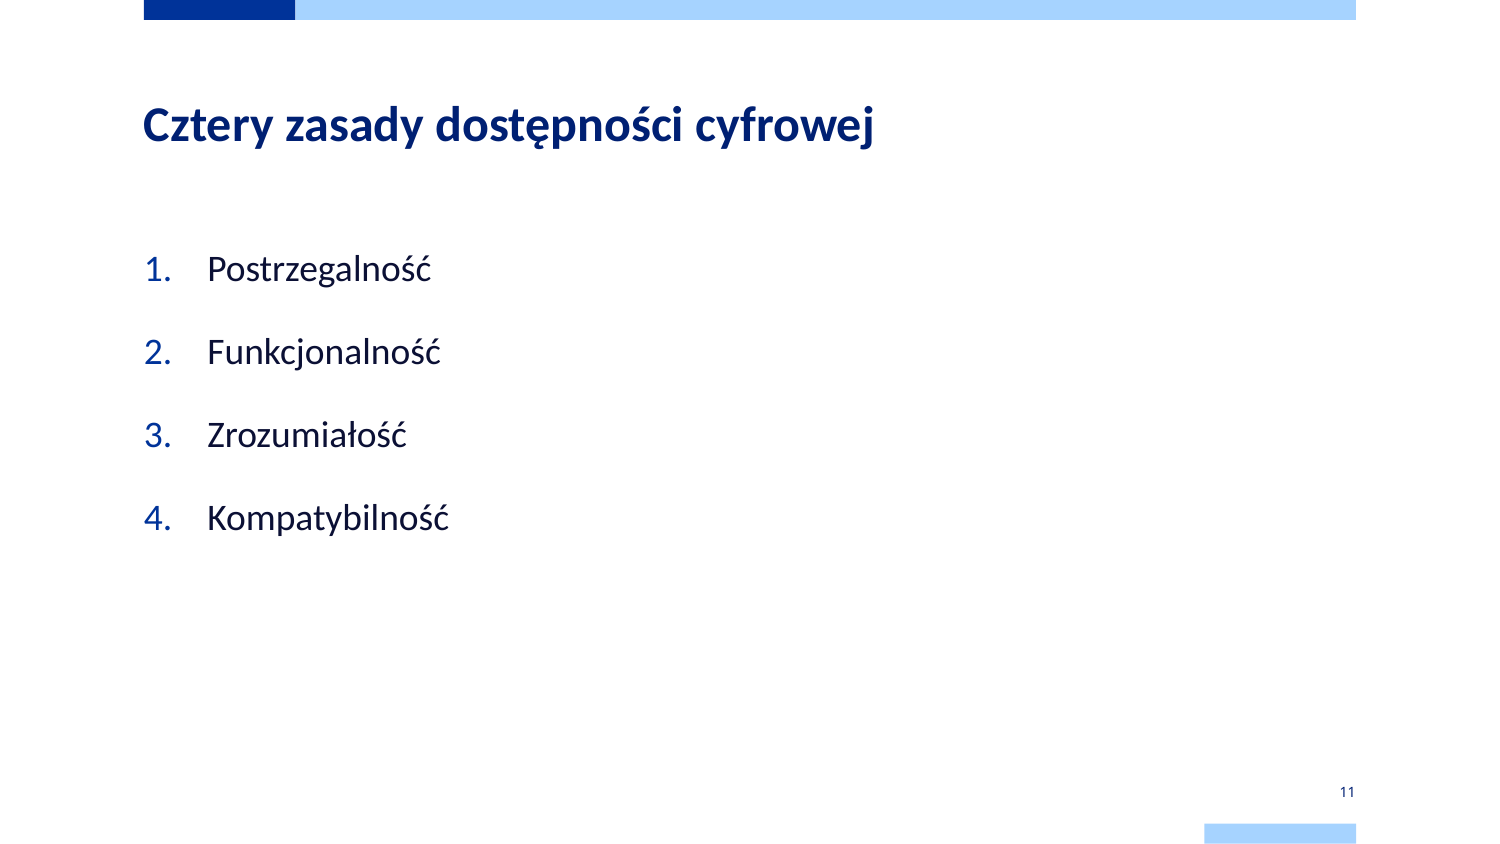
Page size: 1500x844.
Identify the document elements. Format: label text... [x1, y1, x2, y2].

slide_number 11 [1204, 783, 1356, 804]
title Cztery zasady dostępności cyfrowej [143, 100, 1357, 220]
list Postrzegalność Funkcjonalność Zrozumiałość Kompatybilność [143, 220, 1357, 800]
